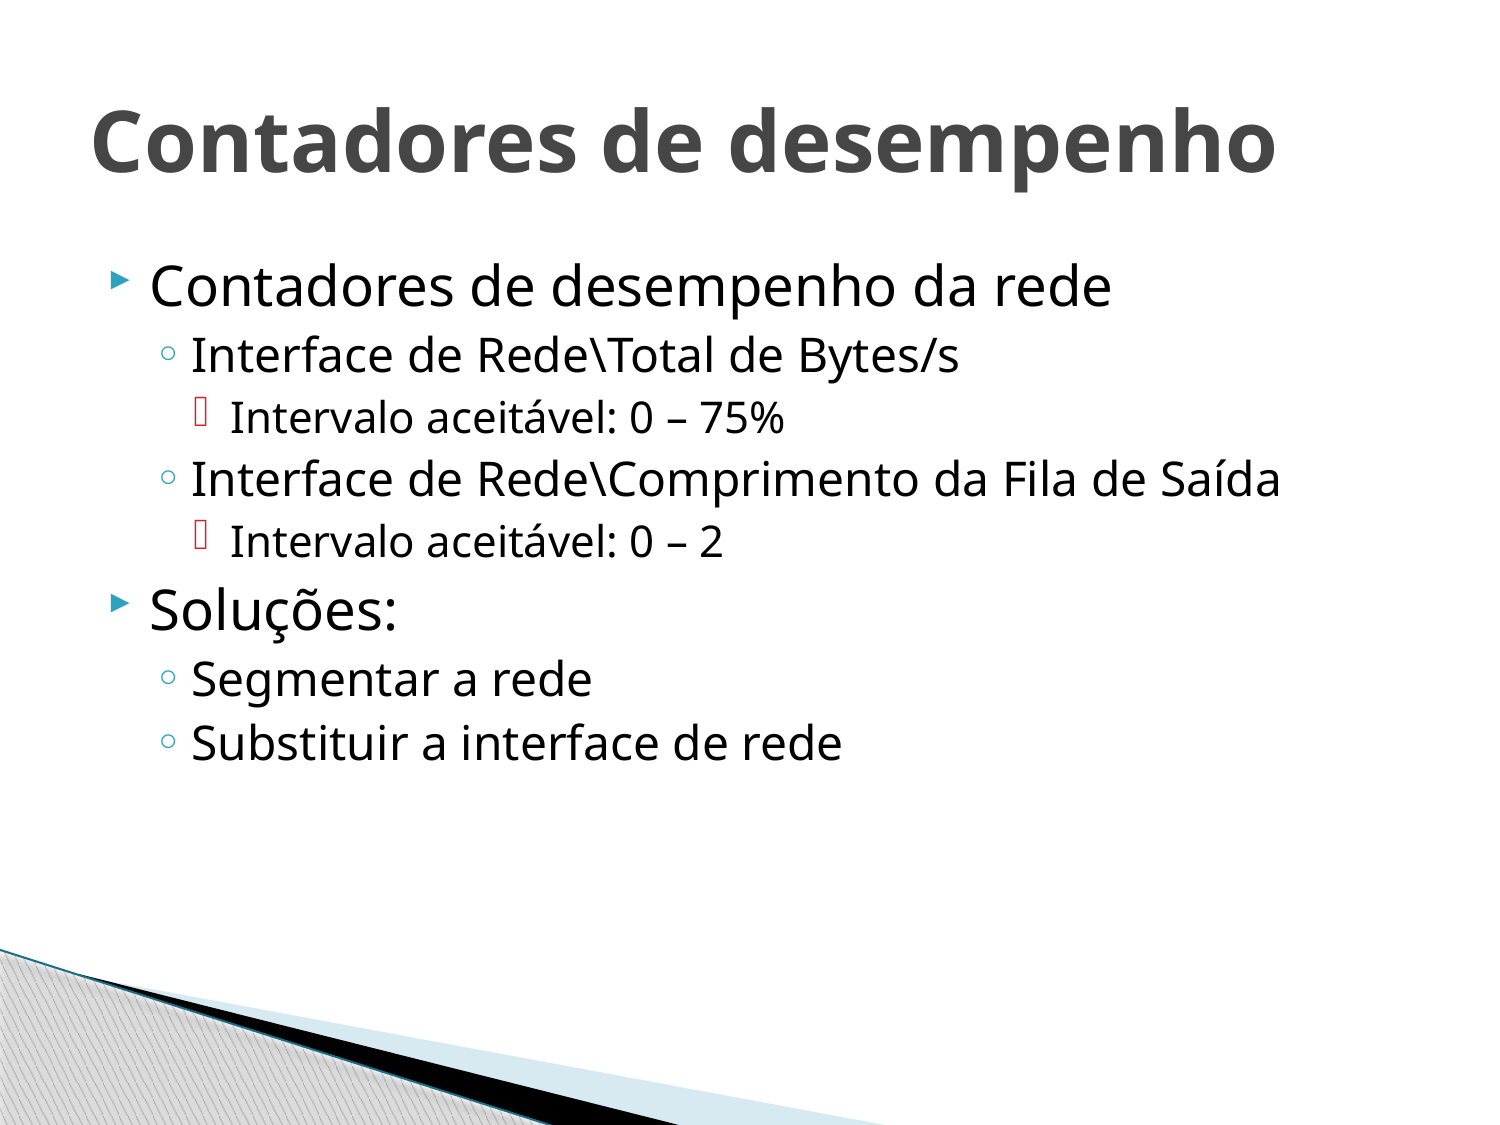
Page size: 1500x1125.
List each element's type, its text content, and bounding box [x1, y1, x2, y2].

list Contadores de desempenho da rede Interface de Rede\Total de Bytes/s Intervalo aceitável: 0 – 75% Interface de Rede\Comprimento da Fila de Saída Intervalo aceitável: 0 – 2 Soluções: Segmentar a rede Substituir a interface de rede [75, 243, 1425, 986]
title Contadores de desempenho [75, 45, 1425, 233]
